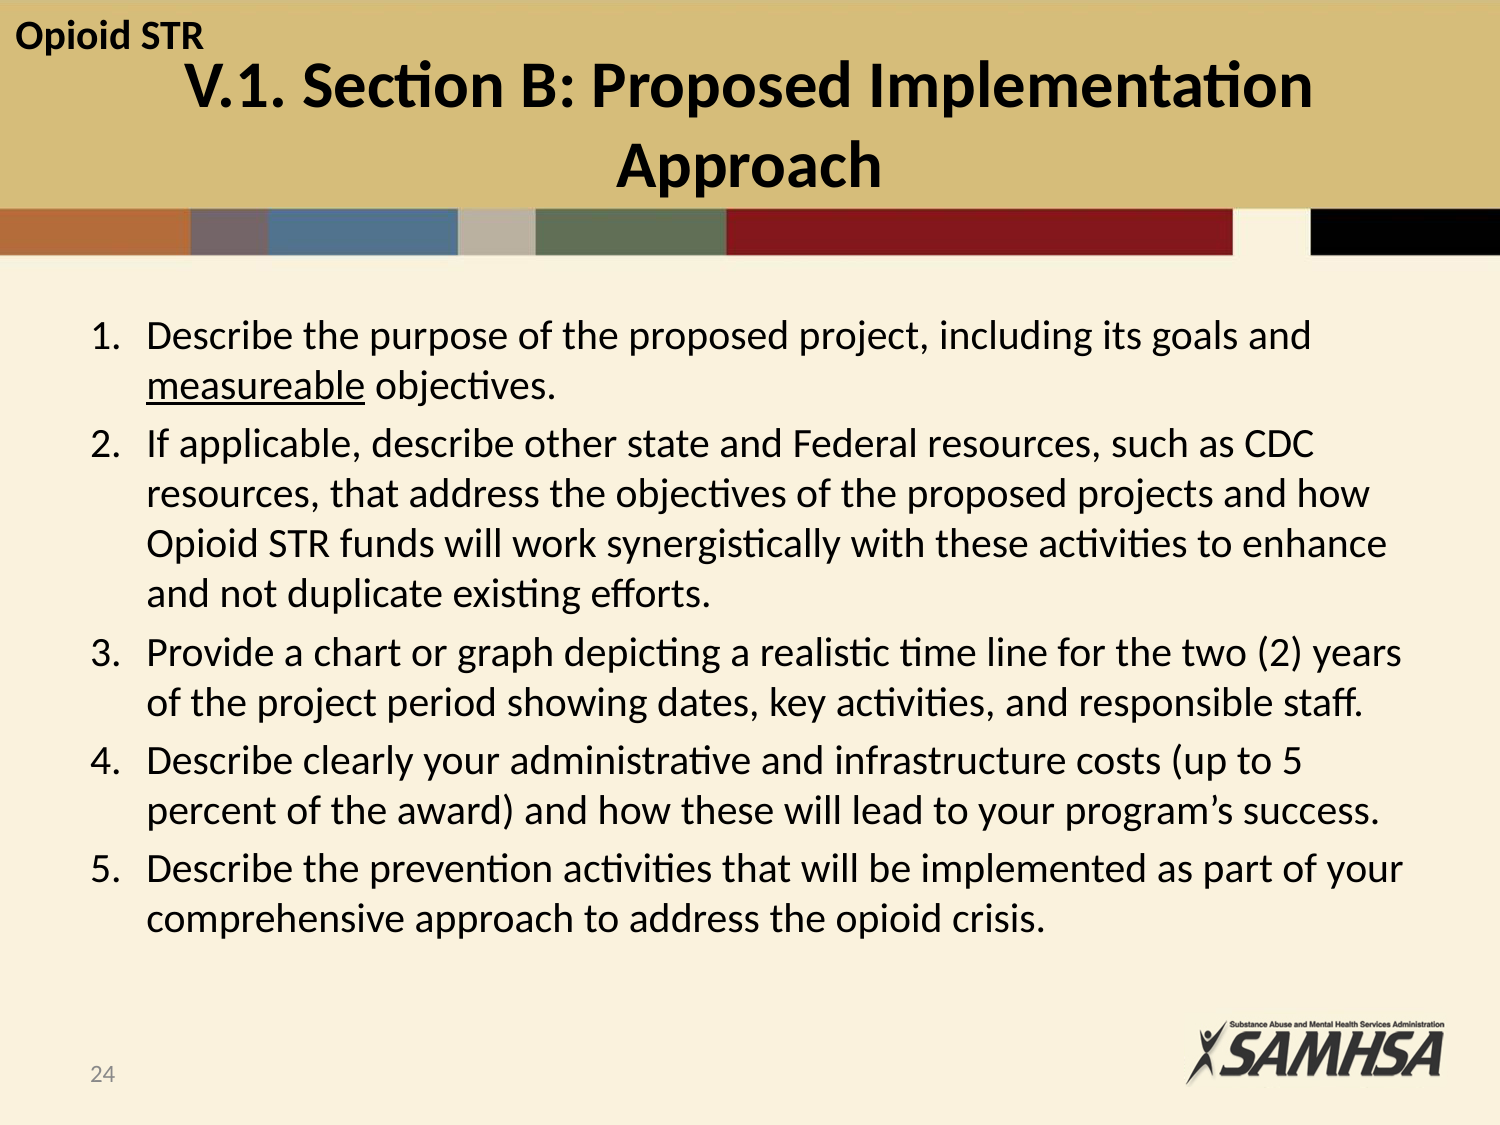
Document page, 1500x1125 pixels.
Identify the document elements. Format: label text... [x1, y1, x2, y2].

picture [0, 0, 1500, 1125]
slide_number 24 [75, 1042, 425, 1103]
list Describe the purpose of the proposed project, including its goals and measureable objectives. If applicable, describe other state and Federal resources, such as CDC resources, that address the objectives of the proposed projects and how Opioid STR funds will work synergistically with these activities to enhance and not duplicate existing efforts. Provide a chart or graph depicting a realistic time line for the two (2) years of the project period showing dates, key activities, and responsible staff. Describe clearly your administrative and infrastructure costs (up to 5 percent of the award) and how these will lead to your program’s success. Describe the prevention activities that will be implemented as part of your comprehensive approach to address the opioid crisis. [74, 299, 1426, 1006]
title V.1. Section B: Proposed Implementation Approach [74, 37, 1426, 206]
